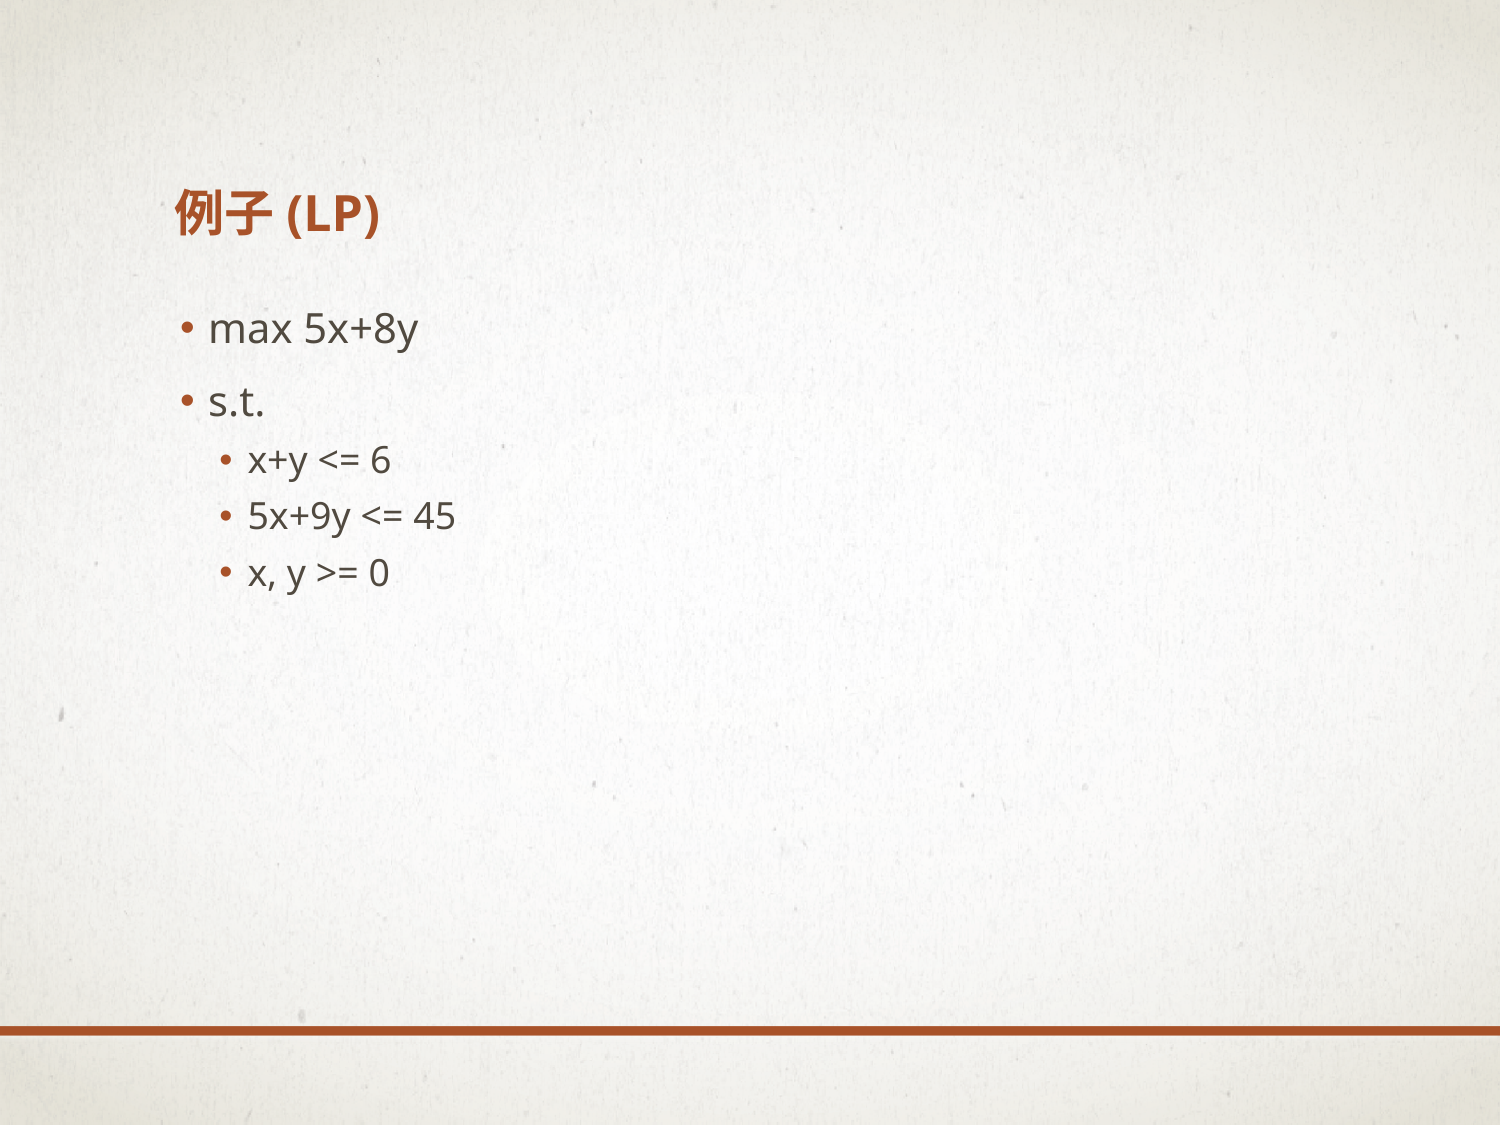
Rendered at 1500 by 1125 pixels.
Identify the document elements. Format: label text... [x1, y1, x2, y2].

picture [0, 1036, 1500, 1125]
list max 5x+8y s.t. x+y <= 6 5x+9y <= 45 x, y >= 0 [159, 299, 1341, 975]
picture [0, 0, 1500, 1026]
title 例子(lp) [159, 62, 1341, 250]
